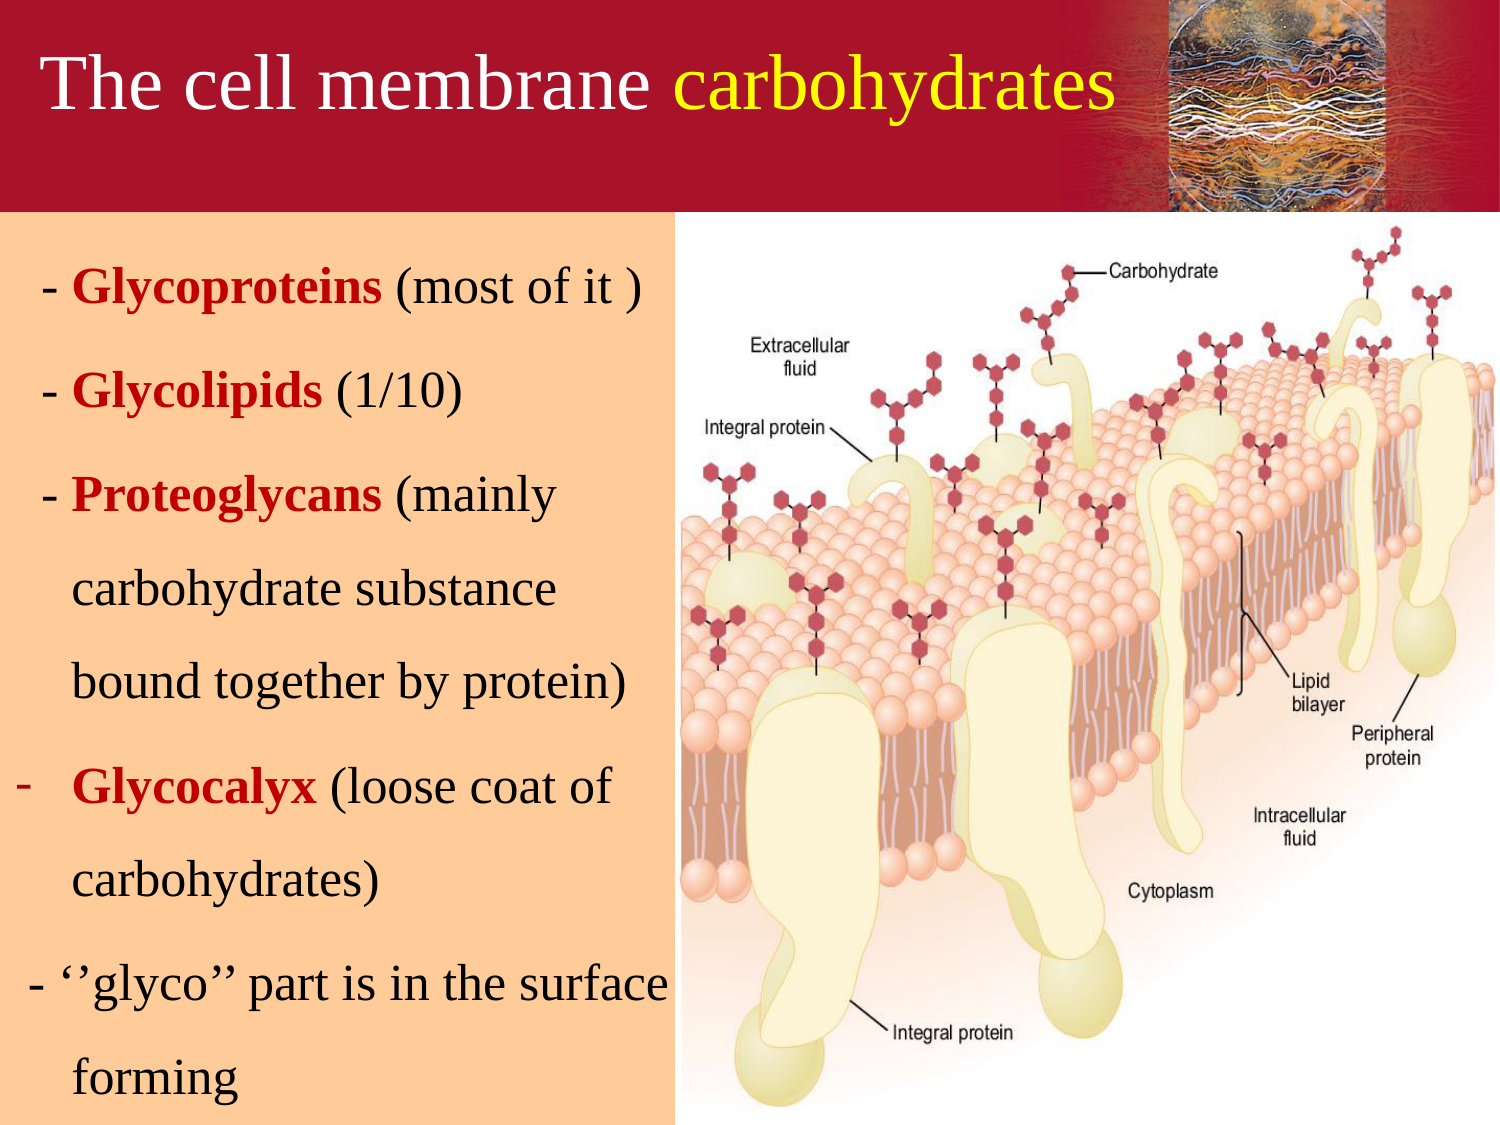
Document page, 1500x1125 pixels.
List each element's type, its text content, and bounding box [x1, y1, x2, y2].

picture [674, 0, 1500, 1125]
title The cell membrane carbohydrates [24, 74, 1301, 176]
list - Glycoproteins (most of it ) - Glycolipids (1/10) - Proteoglycans (mainly carbohydrate substance bound together by protein) Glycocalyx (loose coat of carbohydrates) - ‘’glyco’’ part is in the surface forming [0, 212, 672, 1125]
